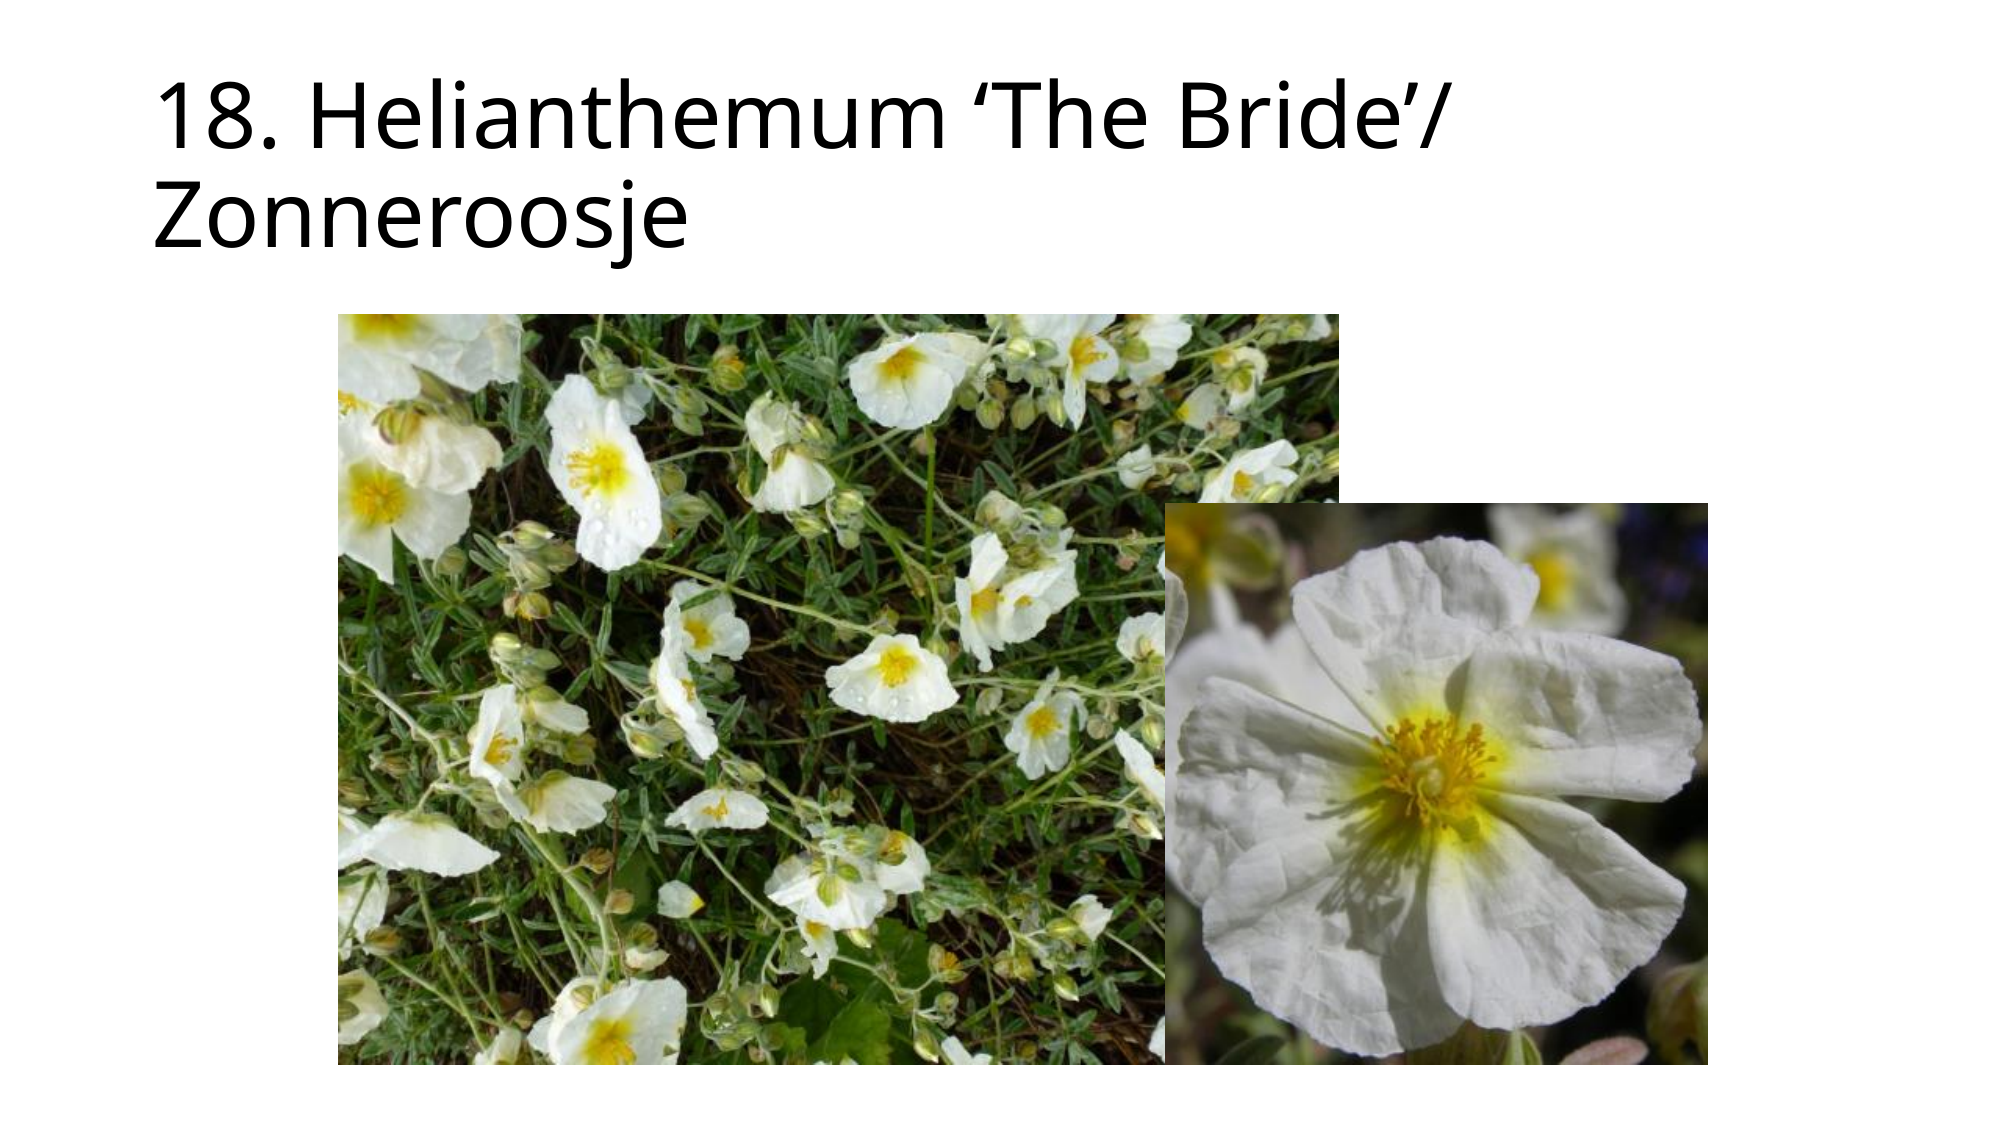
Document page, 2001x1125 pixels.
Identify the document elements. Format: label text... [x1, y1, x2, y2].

picture [338, 314, 1708, 1065]
title 18. Helianthemum ‘The Bride’/ Zonneroosje [137, 59, 1863, 278]
